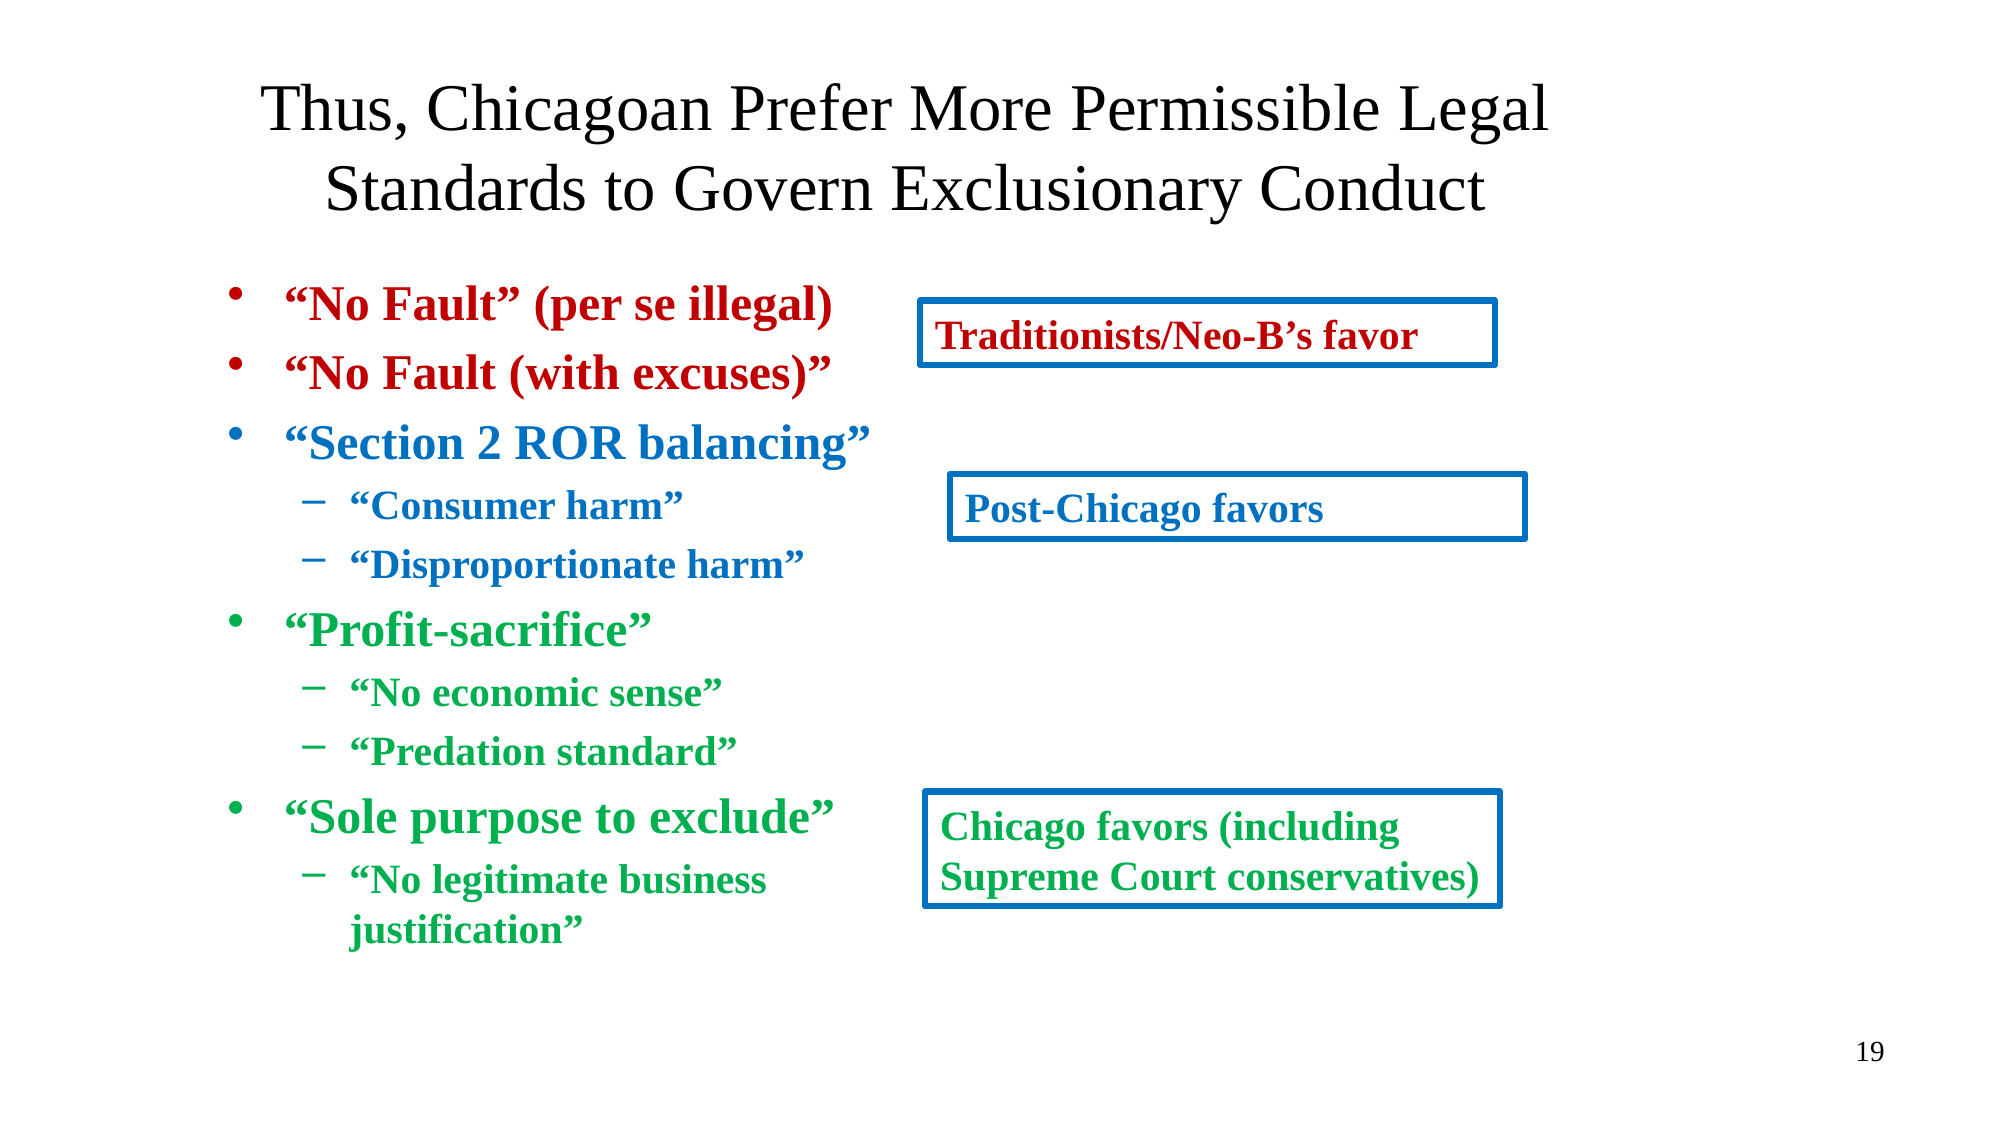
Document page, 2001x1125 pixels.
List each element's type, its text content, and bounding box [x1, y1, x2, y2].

title Thus, Chicagoan Prefer More Permissible Legal Standards to Govern Exclusionary Conduct [137, 50, 1675, 238]
text_box Chicago favors (including Supreme Court conservatives) [924, 791, 1500, 907]
list “No Fault” (per se illegal) “No Fault (with excuses)” “Section 2 ROR balancing” “Consumer harm” “Disproportionate harm” “Profit-sacrifice” “No economic sense” “Predation standard” “Sole purpose to exclude” “No legitimate business justification” [212, 262, 888, 1005]
slide_number 19 [1433, 1024, 1901, 1103]
text_box Traditionists/Neo-B’s favor [920, 300, 1495, 366]
text_box Post-Chicago favors [950, 473, 1525, 539]
